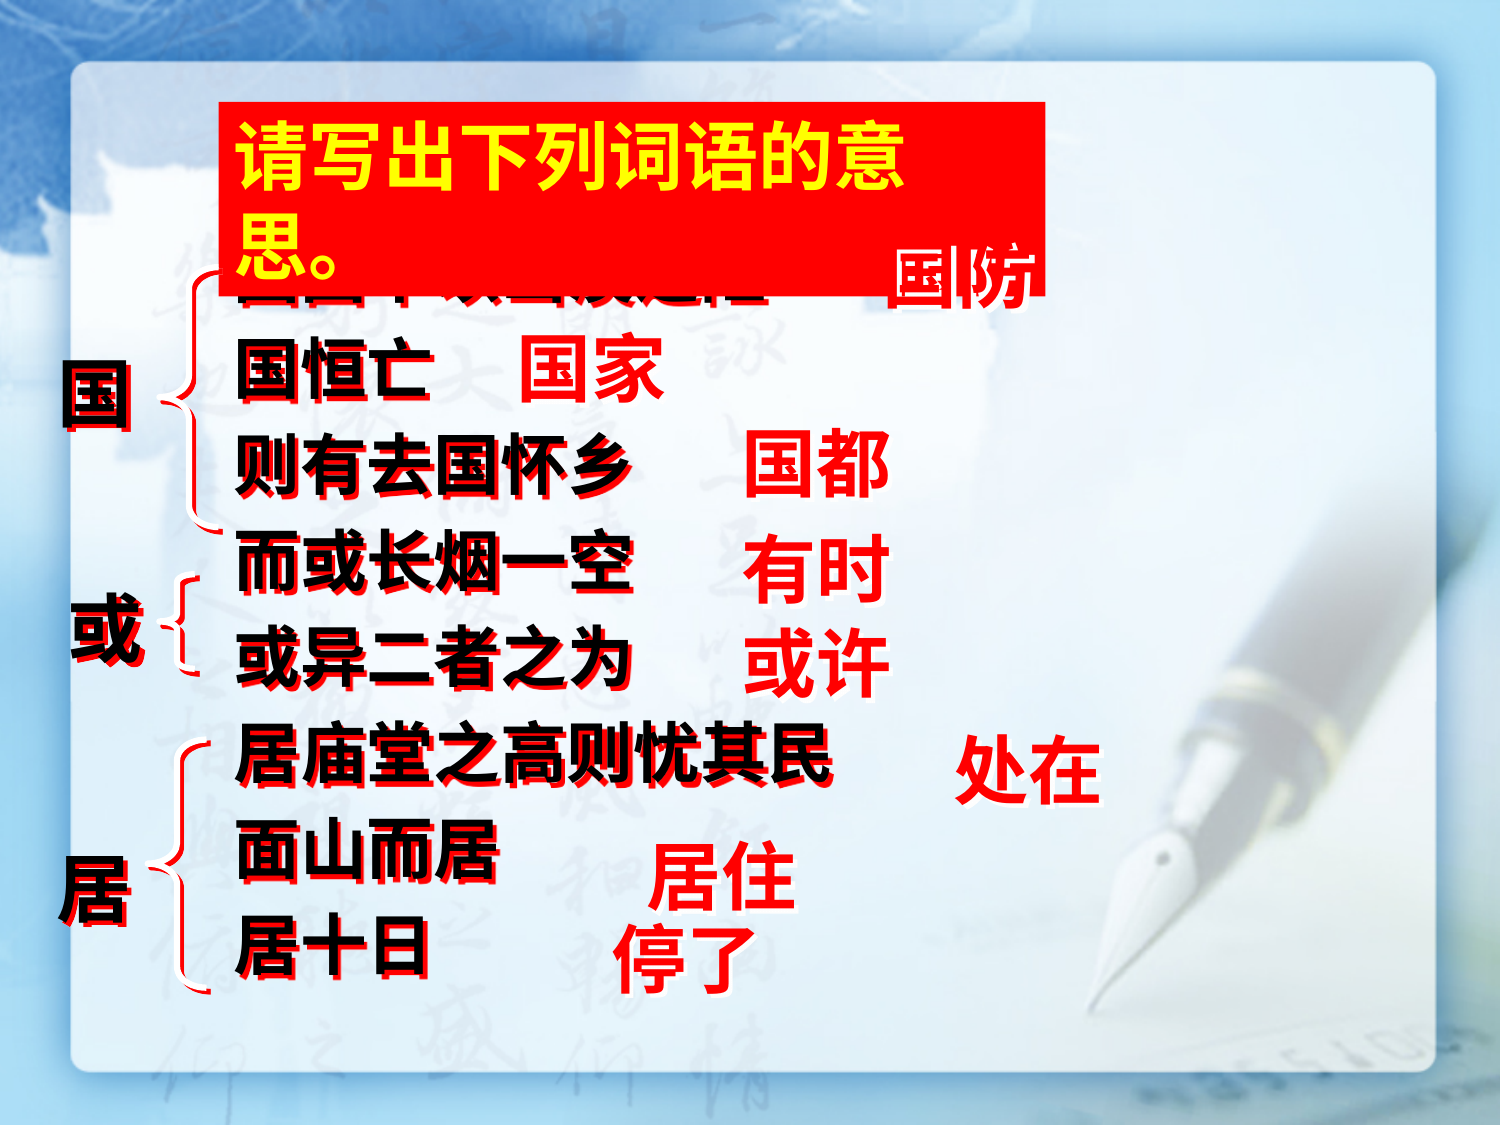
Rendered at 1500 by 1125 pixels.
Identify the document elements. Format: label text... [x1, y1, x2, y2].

text_box [159, 267, 219, 528]
text_box 国防 [868, 219, 1081, 325]
text_box 国都 [726, 408, 907, 514]
picture [0, 0, 1500, 1125]
text_box 或 [53, 574, 170, 679]
text_box 国 [42, 338, 148, 444]
text_box 停了 [596, 904, 821, 1010]
text_box 请写出下列词语的意思。 [218, 101, 1046, 297]
text_box 居住 [631, 822, 848, 928]
text_box 有时 [726, 515, 947, 609]
text_box 或许 [726, 609, 963, 715]
text_box [147, 739, 207, 988]
text_box [159, 574, 195, 669]
text_box 居 [41, 834, 147, 939]
text_box 处在 [939, 716, 1152, 821]
text_box 国家 [501, 314, 727, 419]
text_box 固国不以山溪之险 国恒亡 则有去国怀乡 而或长烟一空 或异二者之为 居庙堂之高则忧其民 面山而居 居十日 [218, 297, 975, 990]
